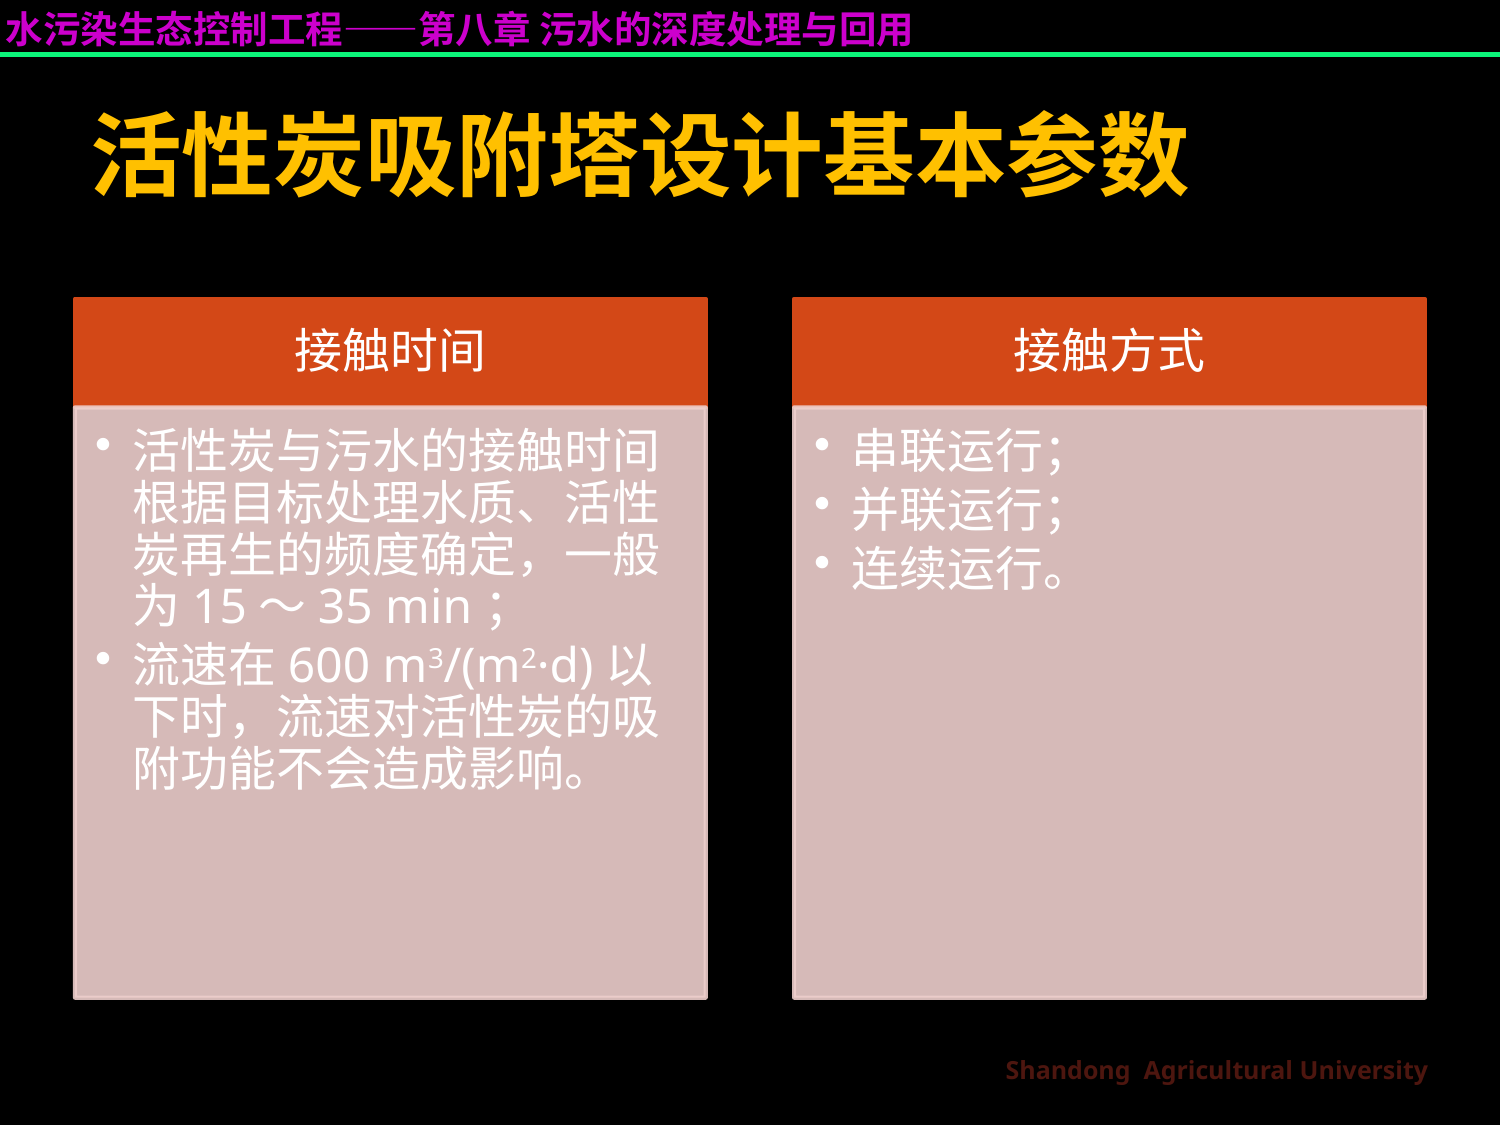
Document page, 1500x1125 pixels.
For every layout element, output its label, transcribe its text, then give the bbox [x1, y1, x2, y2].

title 活性炭吸附塔设计基本参数 [75, 59, 1425, 248]
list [74, 276, 1426, 1020]
